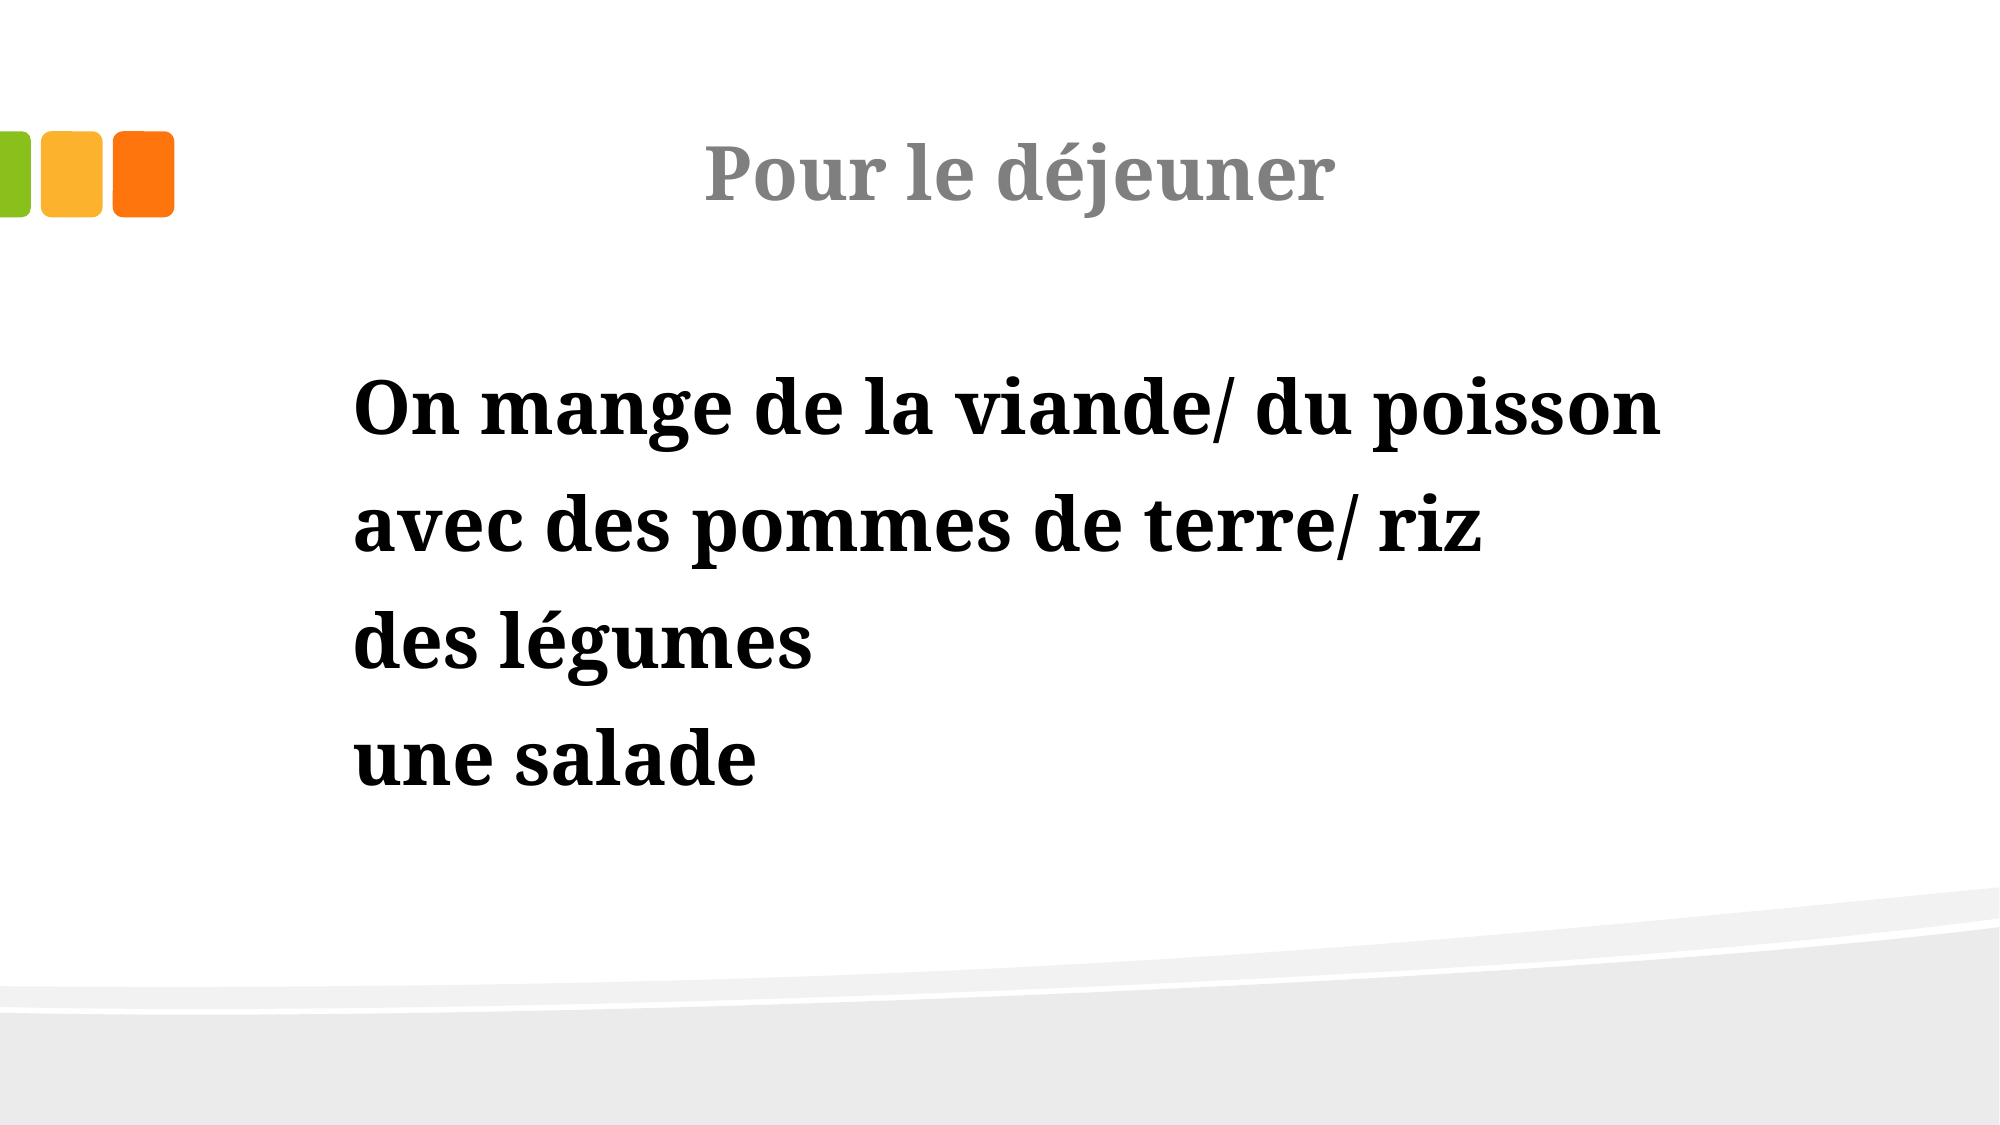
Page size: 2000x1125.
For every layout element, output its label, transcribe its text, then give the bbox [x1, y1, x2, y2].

title Pour le déjeuner [324, 37, 1718, 225]
text_box On mange de la viande/ du poisson avec des pommes de terre/ riz des légumes une salade [337, 324, 1713, 925]
